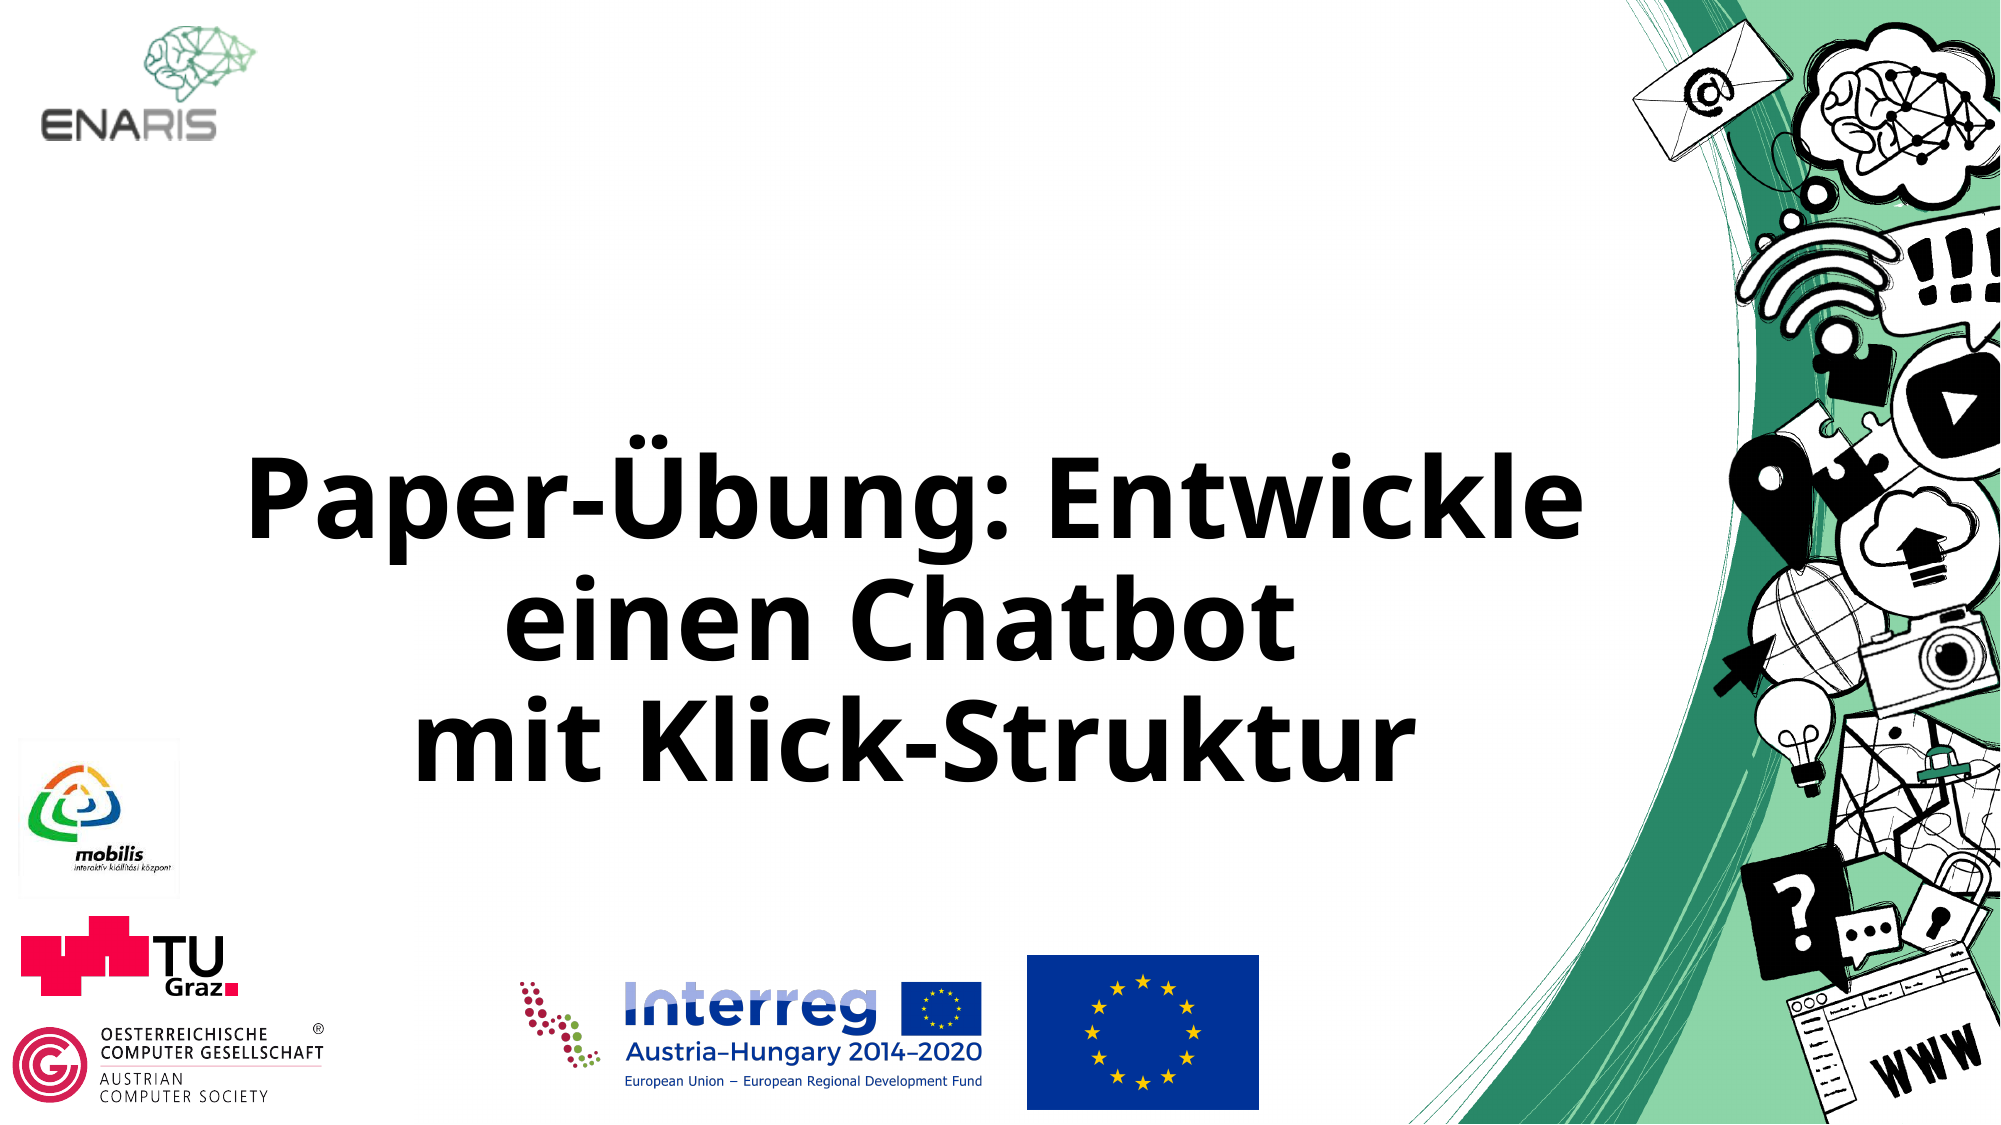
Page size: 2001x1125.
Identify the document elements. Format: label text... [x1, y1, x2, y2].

picture [12, 1023, 324, 1103]
title Paper-Übung: Entwickle einen Chatbot mit Klick-Struktur [182, 228, 1648, 814]
picture [414, 0, 2001, 1124]
picture [18, 738, 180, 899]
picture [41, 26, 258, 141]
picture [21, 916, 238, 996]
